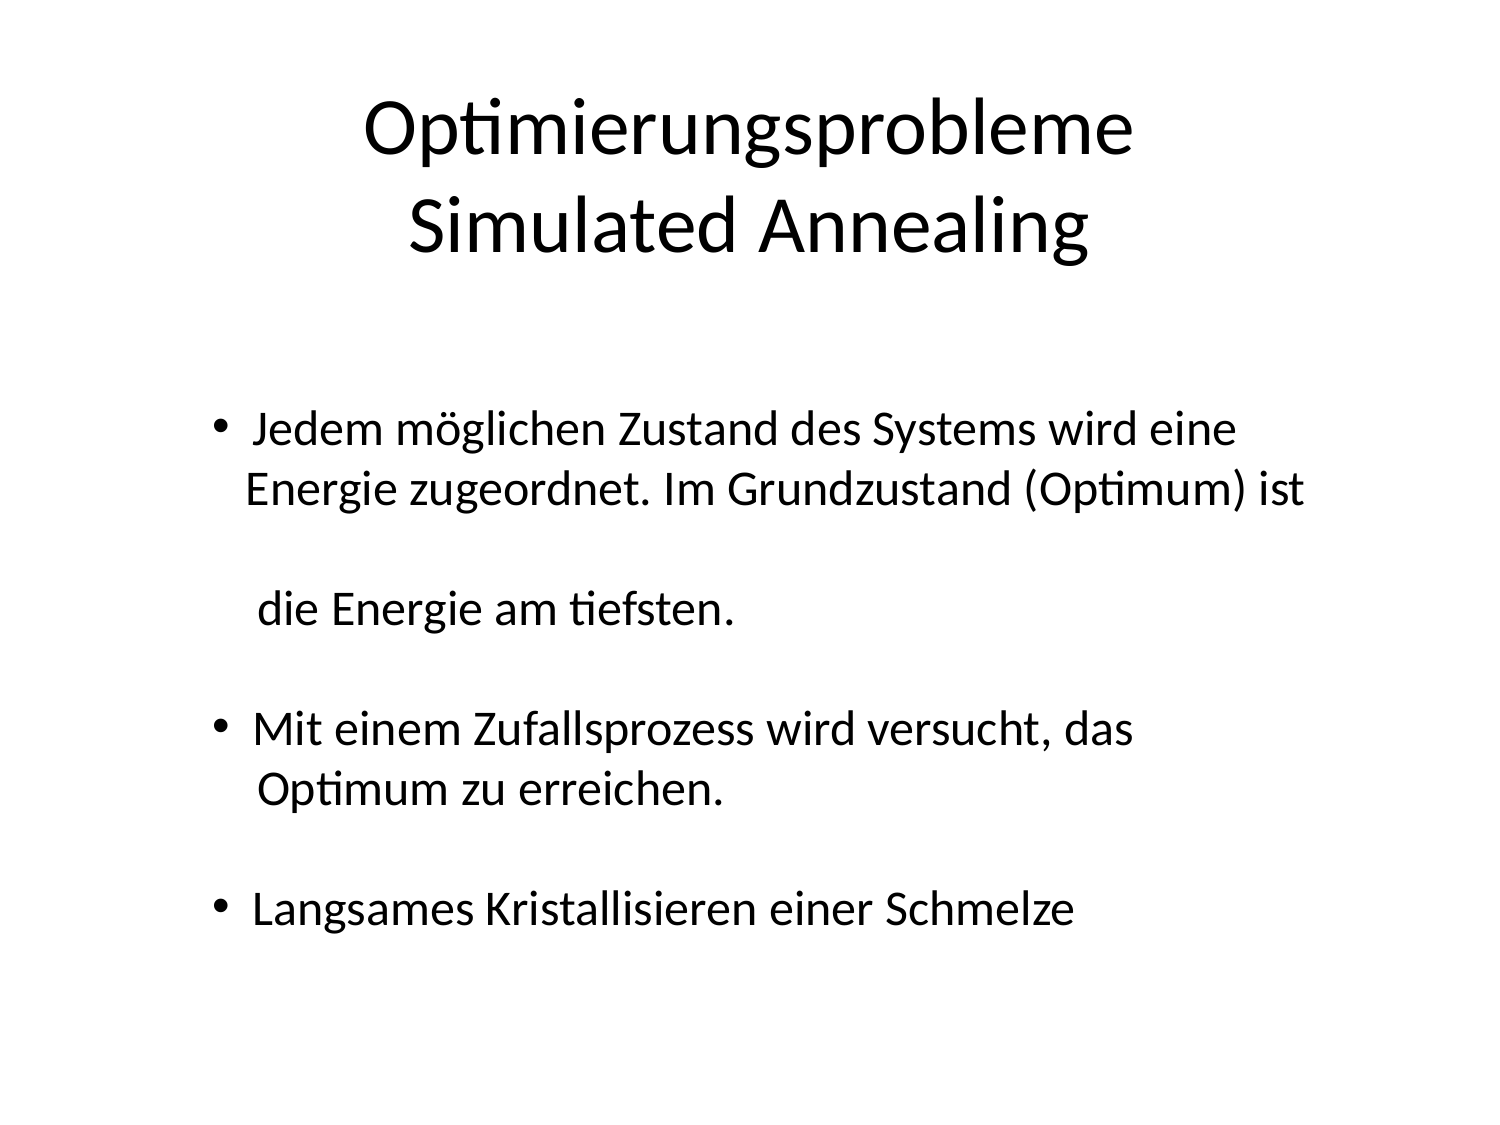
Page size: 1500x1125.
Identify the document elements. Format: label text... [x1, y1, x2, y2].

text_box Jedem möglichen Zustand des Systems wird eine Energie zugeordnet. Im Grundzustand (Optimum) ist die Energie am tiefsten. Mit einem Zufallsprozess wird versucht, das Optimum zu erreichen. Langsames Kristallisieren einer Schmelze [197, 388, 1323, 943]
title Optimierungsprobleme Simulated Annealing [75, 65, 1425, 375]
